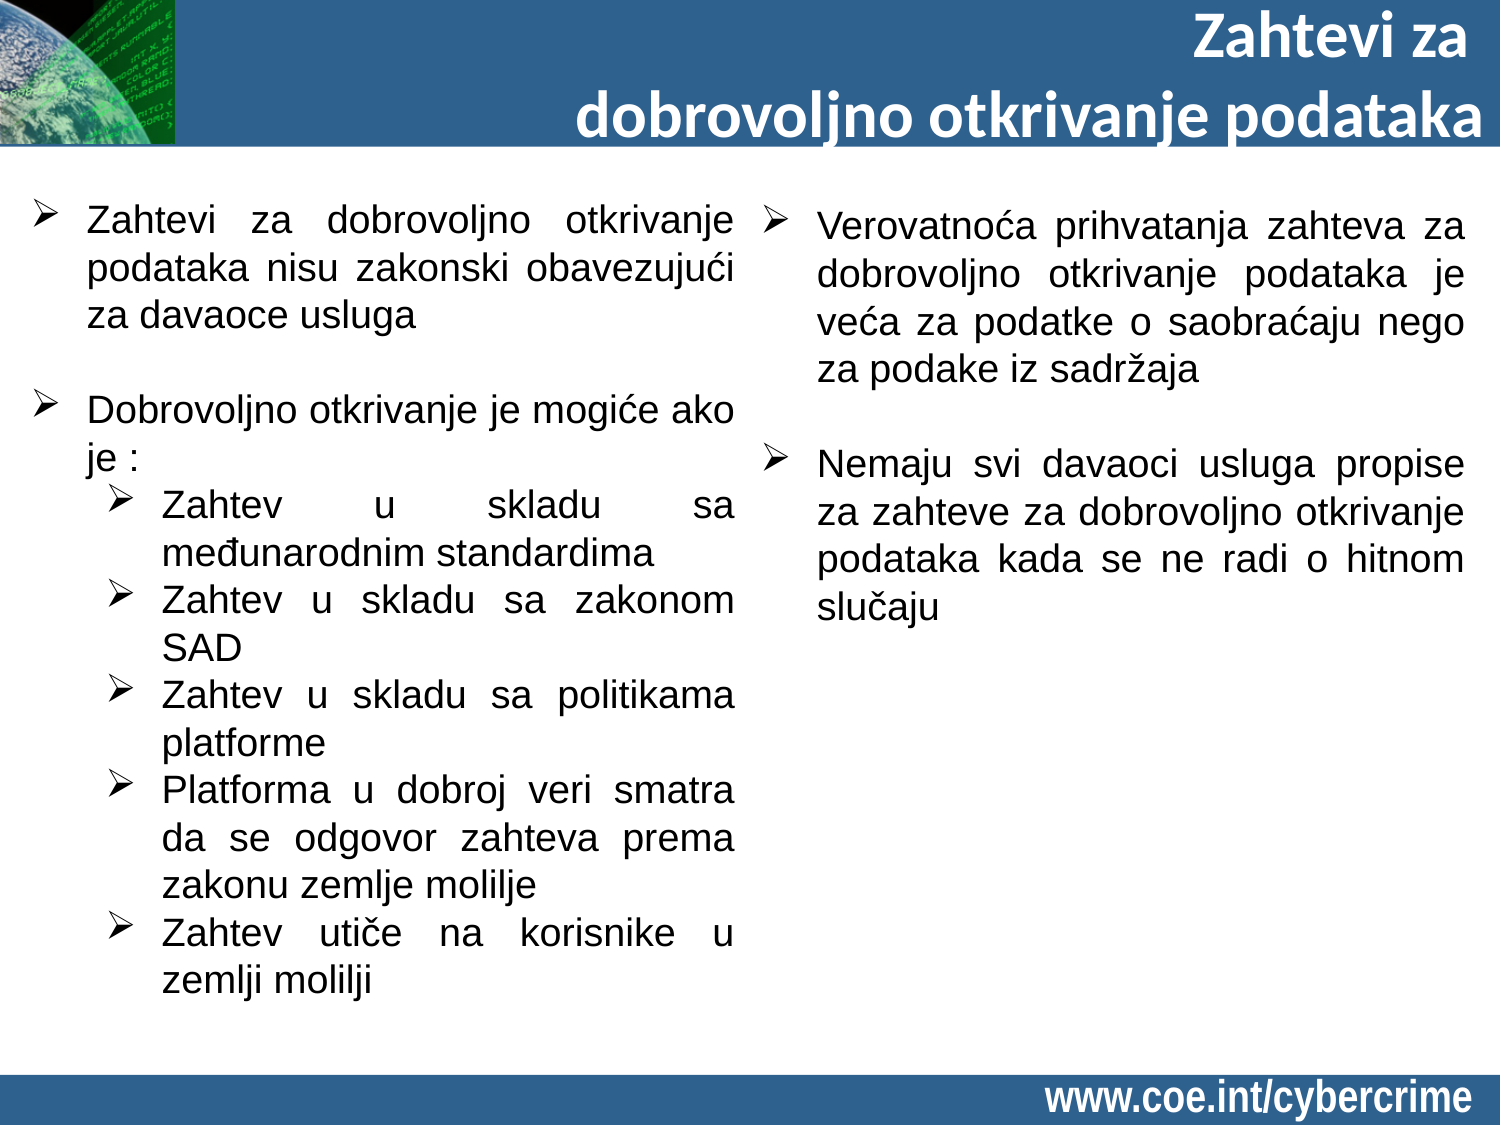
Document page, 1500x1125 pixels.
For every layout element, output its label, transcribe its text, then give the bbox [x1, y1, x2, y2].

text_box Verovatnoća prihvatanja zahteva za dobrovoljno otkrivanje podataka je veća za podatke o saobraćaju nego za podake iz sadržaja Nemaju svi davaoci usluga propise za zahteve za dobrovoljno otkrivanje podataka kada se ne radi o hitnom slučaju [745, 193, 1480, 636]
picture [0, 0, 175, 144]
text_box www.coe.int/cybercrime [1030, 1059, 1500, 1125]
text_box [0, 1073, 1030, 1125]
text_box Zahtevi za dobrovoljno otkrivanje podataka nisu zakonski obavezujući za davaoce usluga Dobrovoljno otkrivanje je mogiće ako je : Zahtev u skladu sa međunarodnim standardima Zahtev u skladu sa zakonom SAD Zahtev u skladu sa politikama platforme Platforma u dobroj veri smatra da se odgovor zahteva prema zakonu zemlje molilje Zahtev utiče na korisnike u zemlji molilji [15, 186, 750, 1009]
text_box Zahtevi za dobrovoljno otkrivanje podataka [177, 0, 1500, 149]
